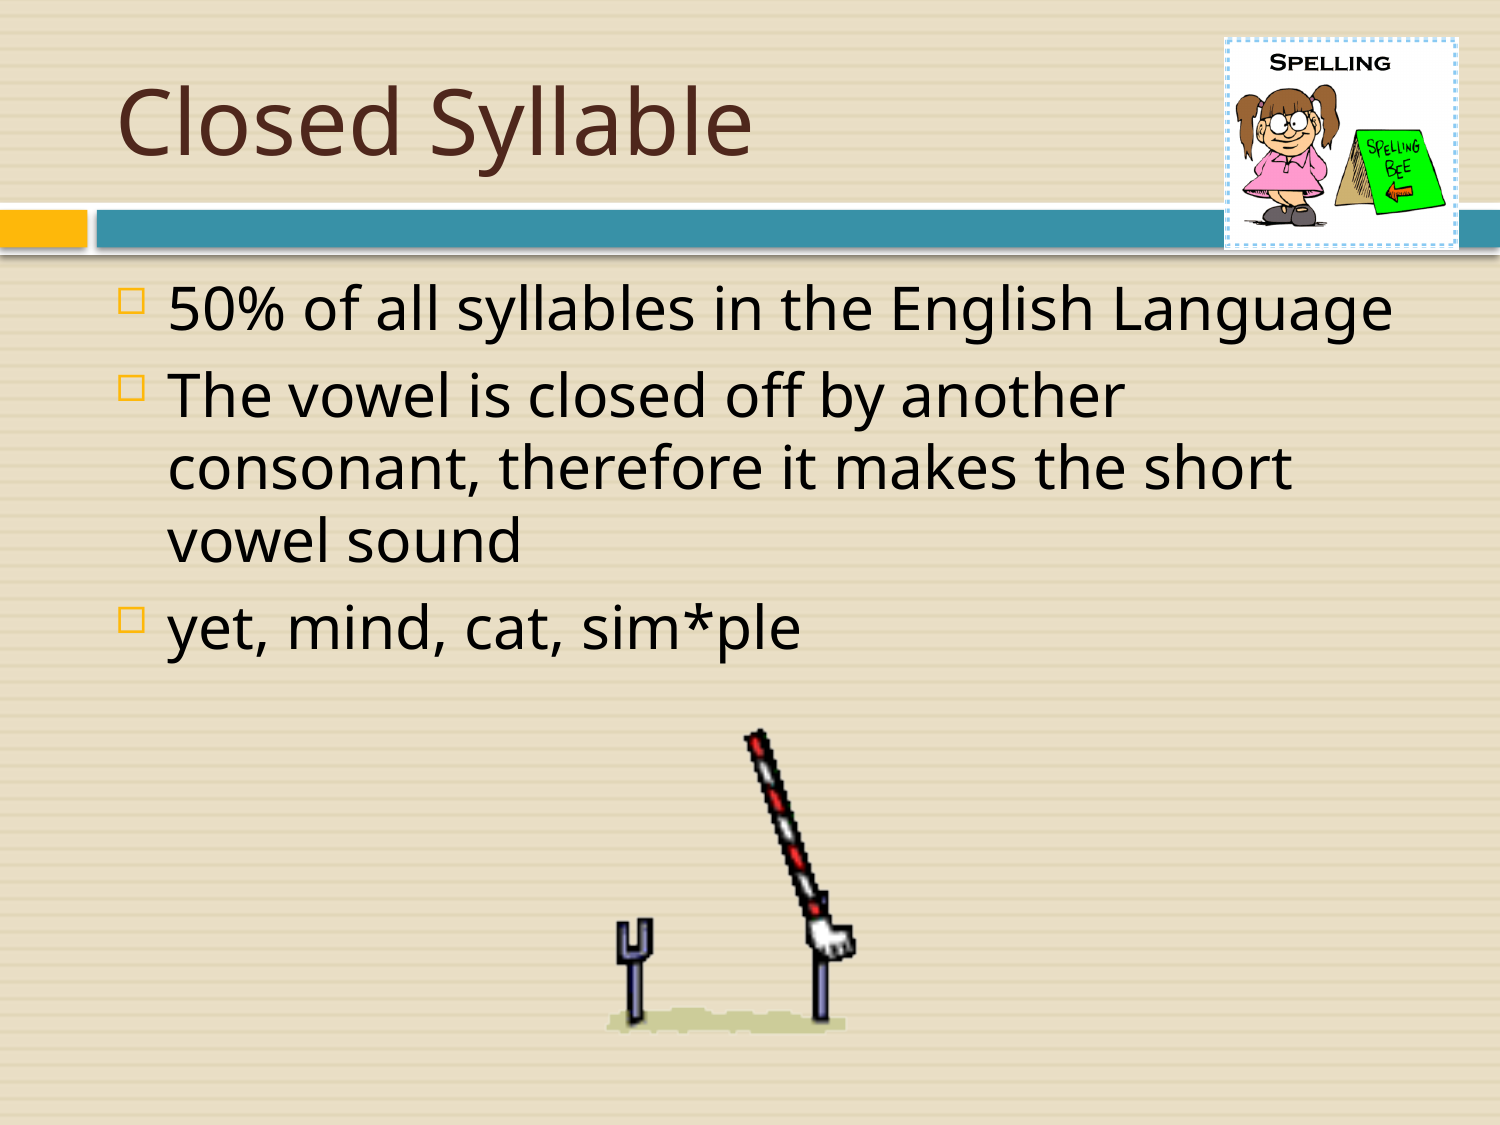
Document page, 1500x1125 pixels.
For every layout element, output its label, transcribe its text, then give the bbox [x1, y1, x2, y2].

picture [599, 712, 876, 1040]
title Closed Syllable [100, 37, 1223, 201]
list 50% of all syllables in the English Language The vowel is closed off by another consonant, therefore it makes the short vowel sound yet, mind, cat, sim*ple [100, 262, 1439, 1001]
picture [1224, 37, 1460, 251]
